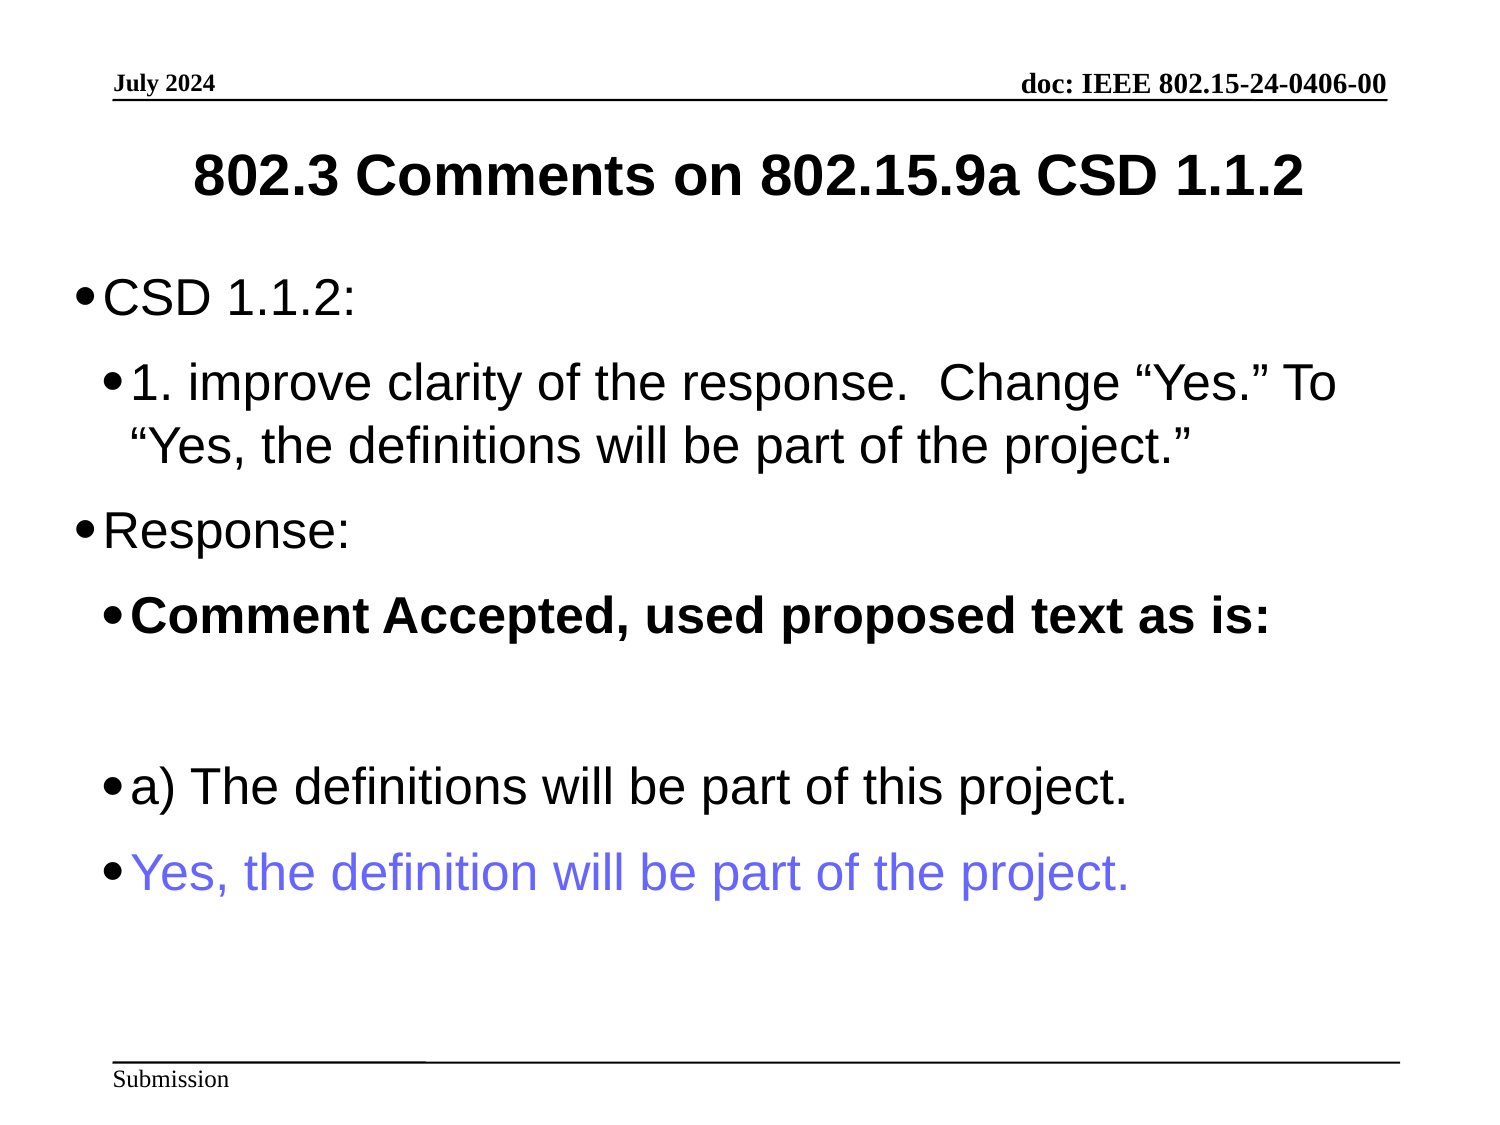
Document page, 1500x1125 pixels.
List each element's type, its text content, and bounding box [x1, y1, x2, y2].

text_box CSD 1.1.2: 1. improve clarity of the response. Change “Yes.” To “Yes, the definitions will be part of the project.” Response: Comment Accepted, used proposed text as is: a) The definitions will be part of this project. Yes, the definition will be part of the project. [74, 263, 1425, 916]
text_box 802.3 Comments on 802.15.9a CSD 1.1.2 [74, 112, 1425, 233]
